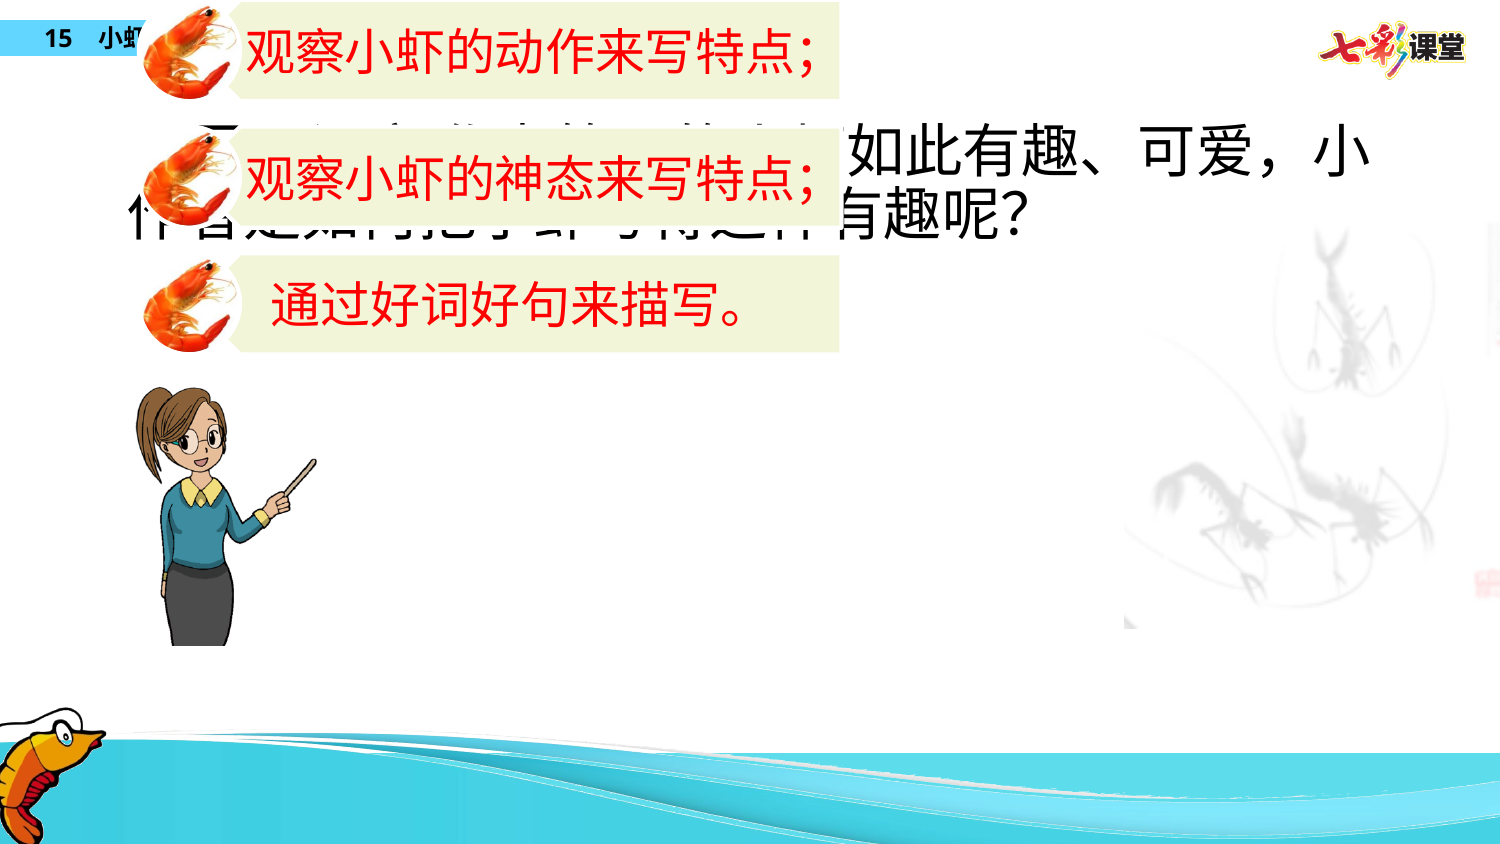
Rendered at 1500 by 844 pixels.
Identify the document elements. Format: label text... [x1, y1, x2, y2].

picture [141, 256, 237, 352]
picture [0, 697, 1500, 844]
picture [141, 129, 237, 225]
text_box 回顾课文 作者笔下的小虾如此有趣、可爱，小作者是如何把小虾写得这样有趣呢？ [112, 114, 1424, 269]
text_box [288, 303, 1270, 659]
picture [135, 386, 288, 647]
picture [1124, 220, 1500, 629]
picture [1316, 20, 1468, 80]
picture [141, 3, 237, 99]
